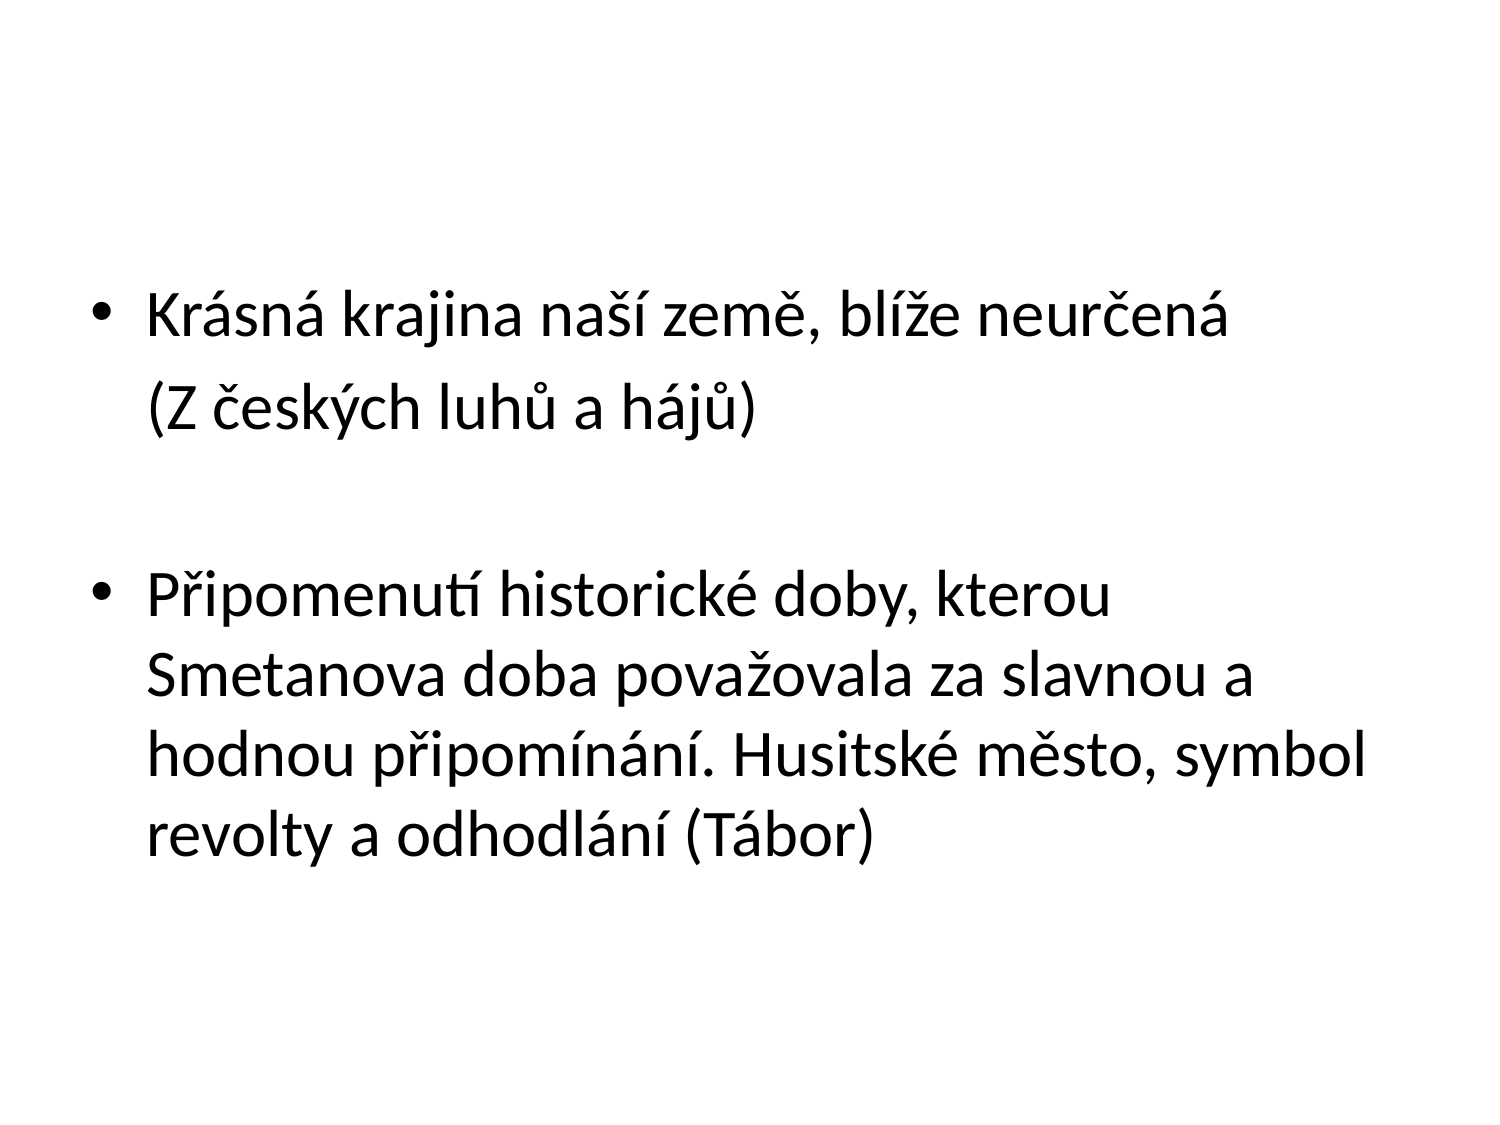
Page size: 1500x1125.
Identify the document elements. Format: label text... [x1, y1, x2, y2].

list Krásná krajina naší země, blíže neurčená (Z českých luhů a hájů) Připomenutí historické doby, kterou Smetanova doba považovala za slavnou a hodnou připomínání. Husitské město, symbol revolty a odhodlání (Tábor) [75, 262, 1425, 1005]
